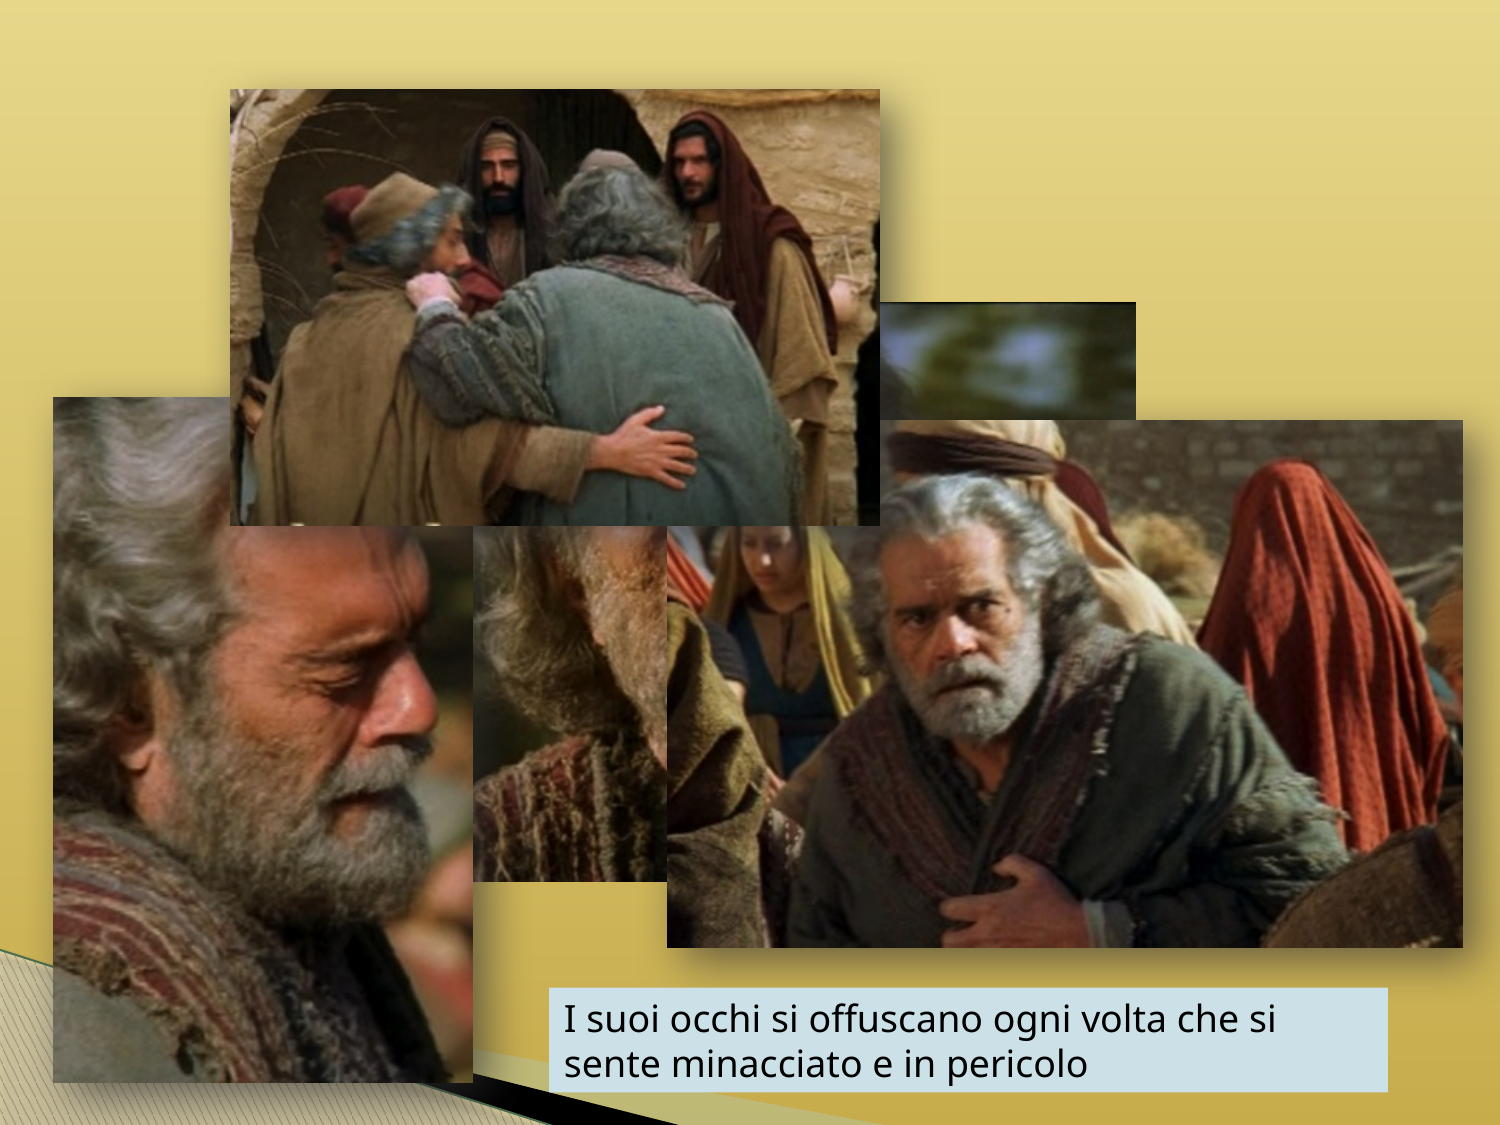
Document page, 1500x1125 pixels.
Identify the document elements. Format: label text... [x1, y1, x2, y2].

picture [52, 89, 1463, 1083]
text_box I suoi occhi si offuscano ogni volta che si sente minacciato e in pericolo [549, 987, 1388, 1093]
